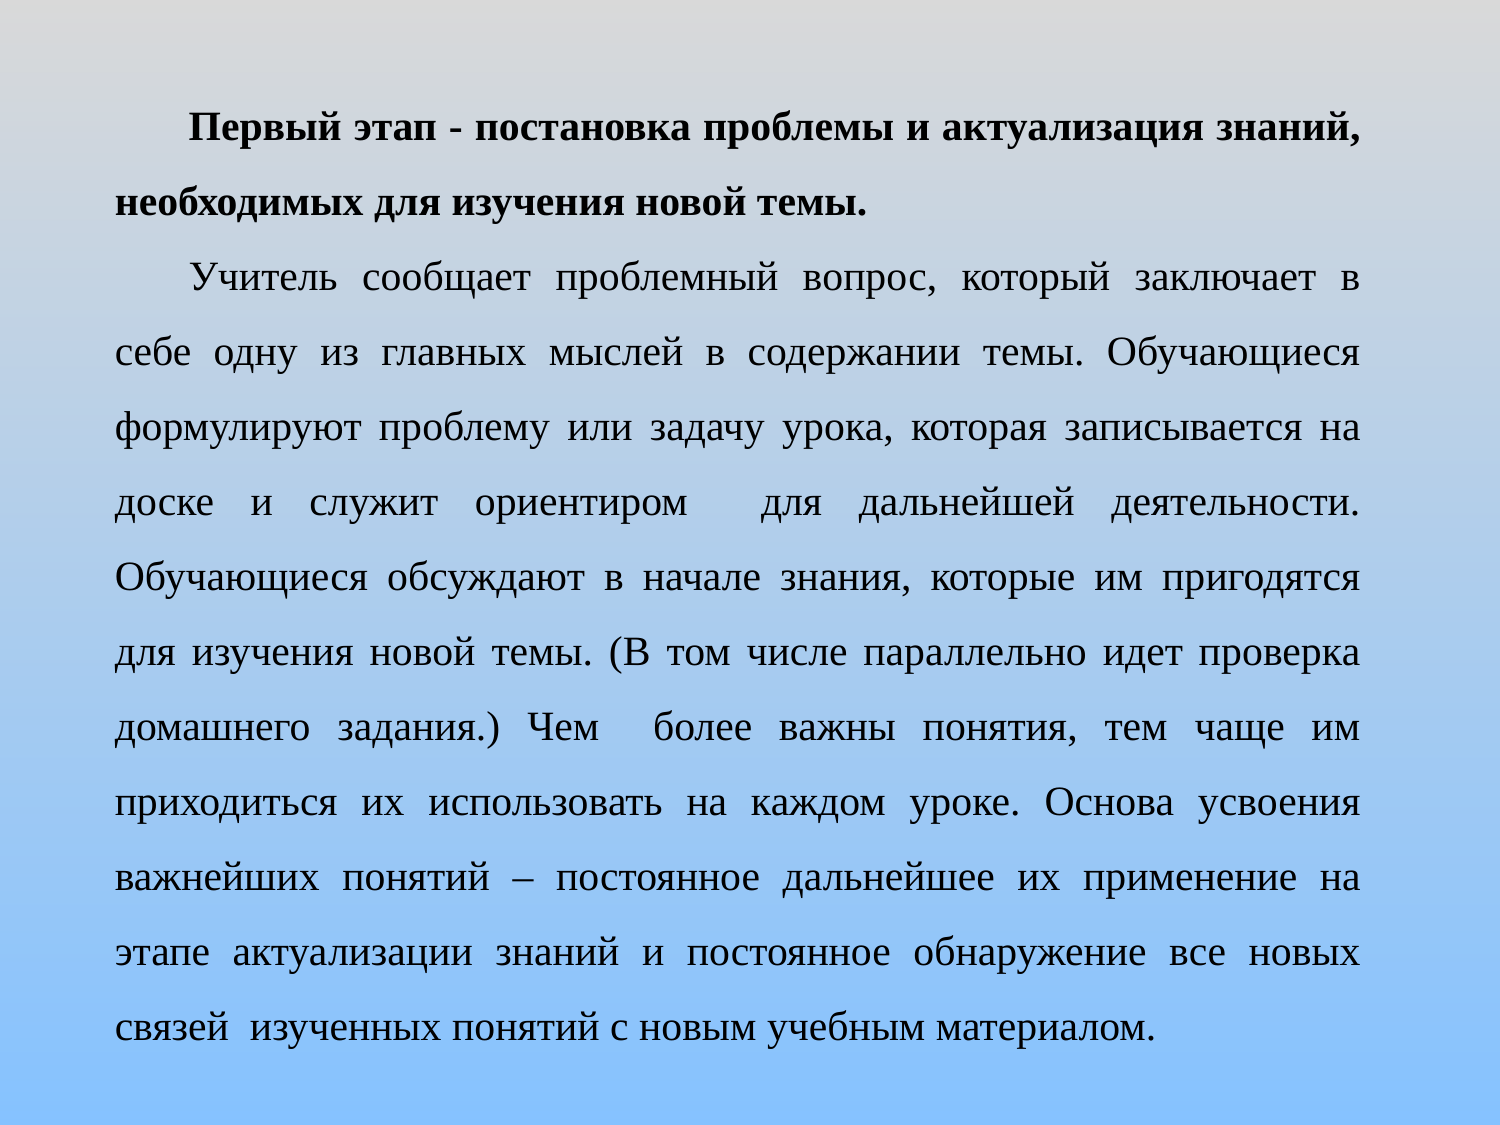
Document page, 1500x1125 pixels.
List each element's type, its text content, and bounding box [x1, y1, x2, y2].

text_box Первый этап - постановка проблемы и актуализация знаний, необходимых для изучения новой темы. Учитель сообщает проблемный вопрос, который заключает в себе одну из главных мыслей в содержании темы. Обучающиеся формулируют проблему или задачу урока, которая записывается на доске и служит ориентиром для дальнейшей деятельности. Обучающиеся обсуждают в начале знания, которые им пригодятся для изучения новой темы. (В том числе параллельно идет проверка домашнего задания.) Чем более важны понятия, тем чаще им приходиться их использовать на каждом уроке. Основа усвоения важнейших понятий – постоянное дальнейшее их применение на этапе актуализации знаний и постоянное обнаружение все новых связей изученных понятий с новым учебным материалом. [99, 66, 1376, 1057]
